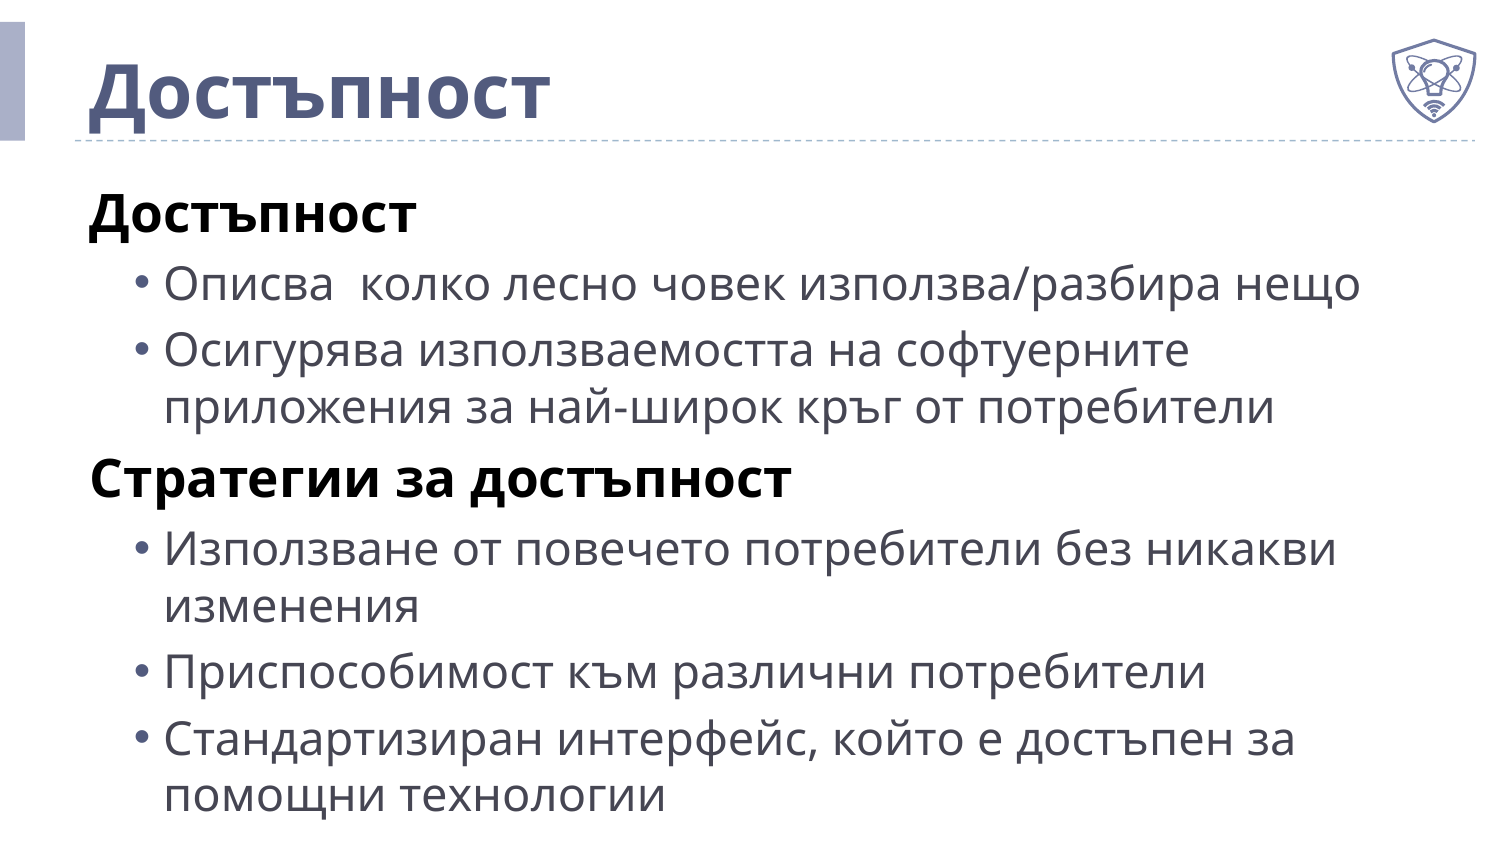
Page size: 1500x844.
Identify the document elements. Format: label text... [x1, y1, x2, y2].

title Достъпност [75, 18, 1475, 141]
list Достъпност Описва колко лесно човек използва/разбира нещо Осигурява използваемостта на софтуерните приложения за най-широк кръг от потребители Стратегии за достъпност Използване от повечето потребители без никакви изменения Приспособимост към различни потребители Стандартизиран интерфейс, който е достъпен за помощни технологии [75, 171, 1475, 835]
